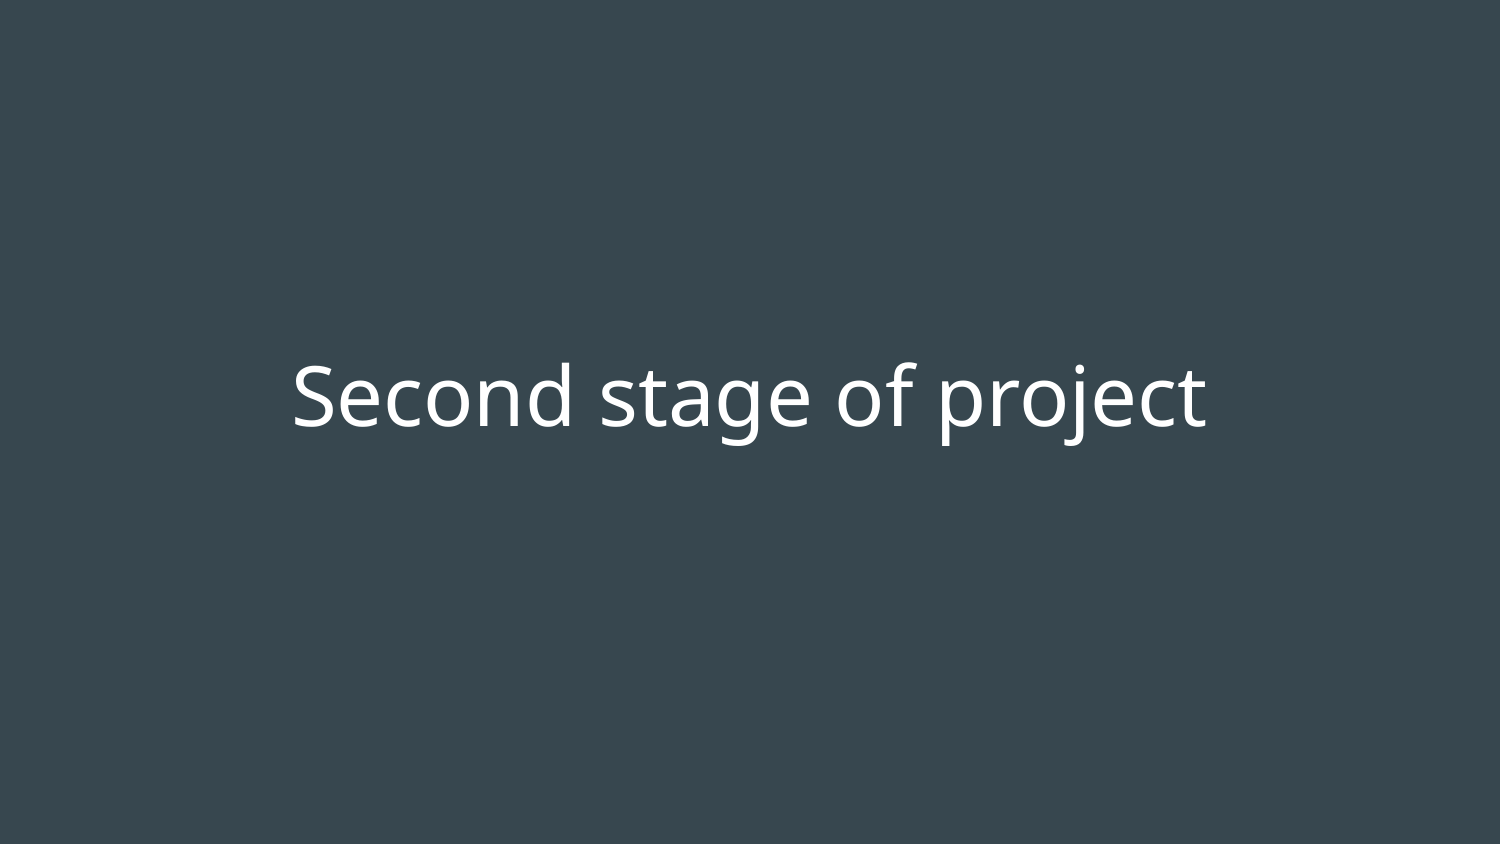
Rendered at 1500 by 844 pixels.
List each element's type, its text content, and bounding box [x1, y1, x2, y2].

title Second stage of project [51, 327, 1449, 422]
